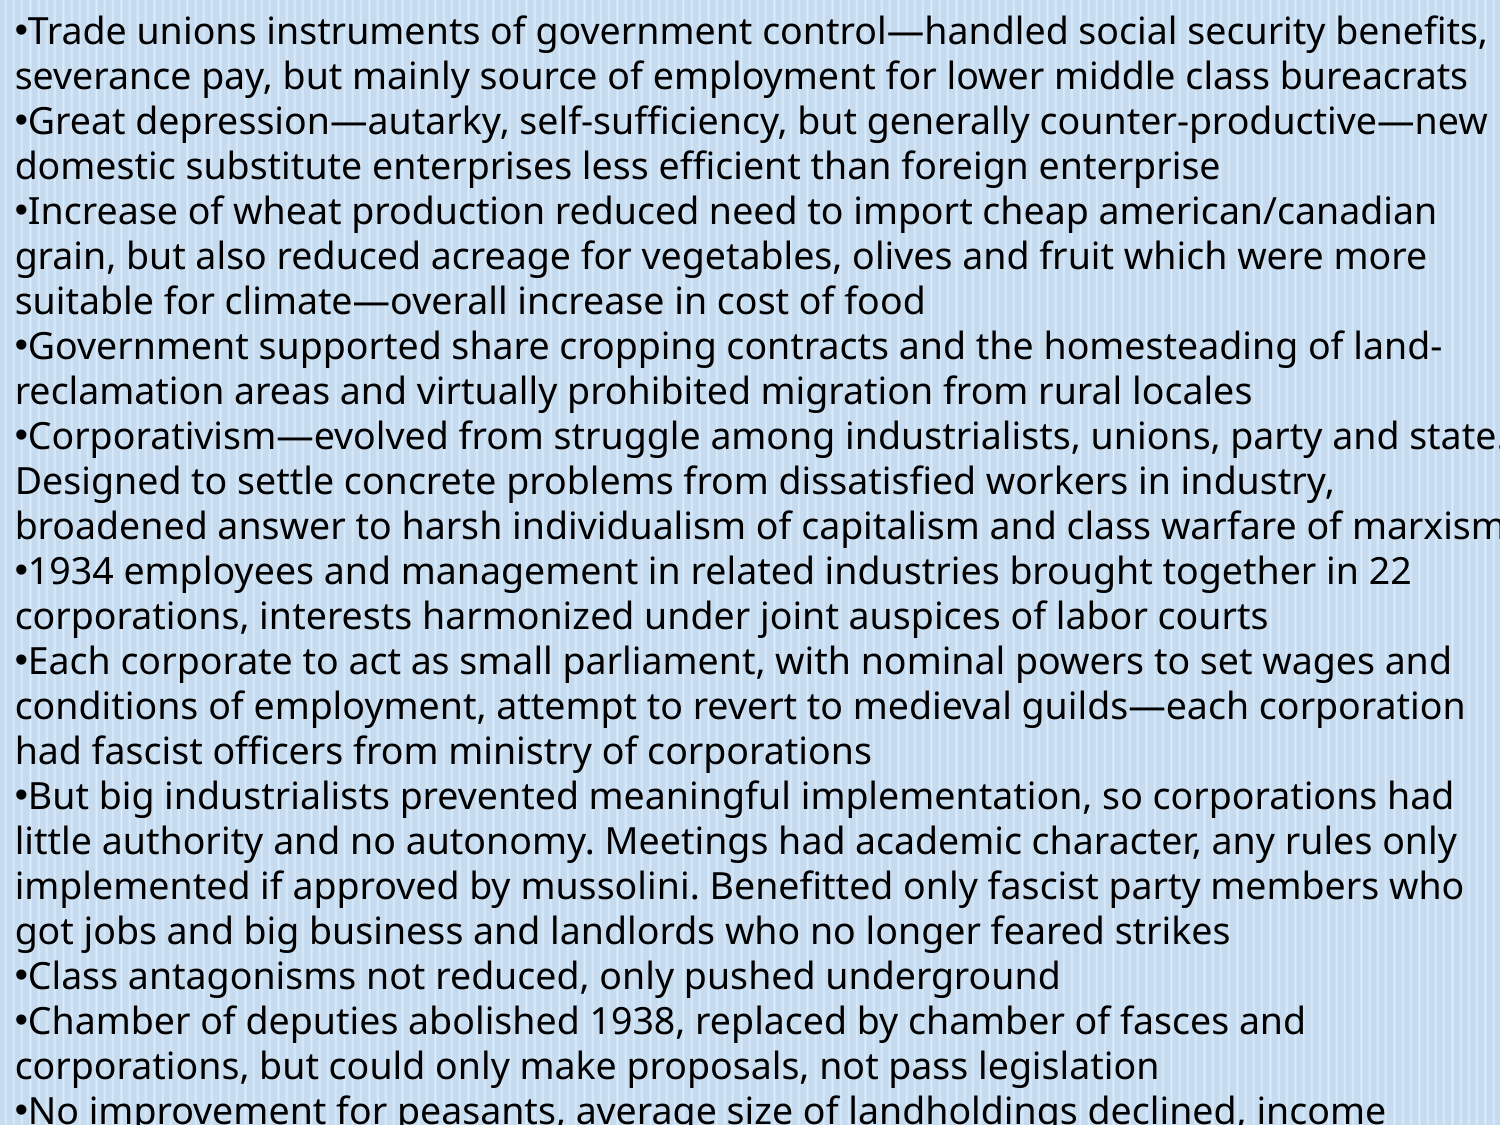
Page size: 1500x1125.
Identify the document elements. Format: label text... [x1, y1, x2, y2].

text_box Trade unions instruments of government control—handled social security benefits, severance pay, but mainly source of employment for lower middle class bureacrats Great depression—autarky, self-sufficiency, but generally counter-productive—new domestic substitute enterprises less efficient than foreign enterprise Increase of wheat production reduced need to import cheap american/canadian grain, but also reduced acreage for vegetables, olives and fruit which were more suitable for climate—overall increase in cost of food Government supported share cropping contracts and the homesteading of land-reclamation areas and virtually prohibited migration from rural locales Corporativism—evolved from struggle among industrialists, unions, party and state. Designed to settle concrete problems from dissatisfied workers in industry, broadened answer to harsh individualism of capitalism and class warfare of marxism 1934 employees and management in related industries brought together in 22 corporations, interests harmonized under joint auspices of labor courts Each corporate to act as small parliament, with nominal powers to set wages and conditions of employment, attempt to revert to medieval guilds—each corporation had fascist officers from ministry of corporations But big industrialists prevented meaningful implementation, so corporations had little authority and no autonomy. Meetings had academic character, any rules only implemented if approved by mussolini. Benefitted only fascist party members who got jobs and big business and landlords who no longer feared strikes Class antagonisms not reduced, only pushed underground Chamber of deputies abolished 1938, replaced by chamber of fasces and corporations, but could only make proposals, not pass legislation No improvement for peasants, average size of landholdings declined, income worsened post‘29 [0, 0, 1500, 1125]
